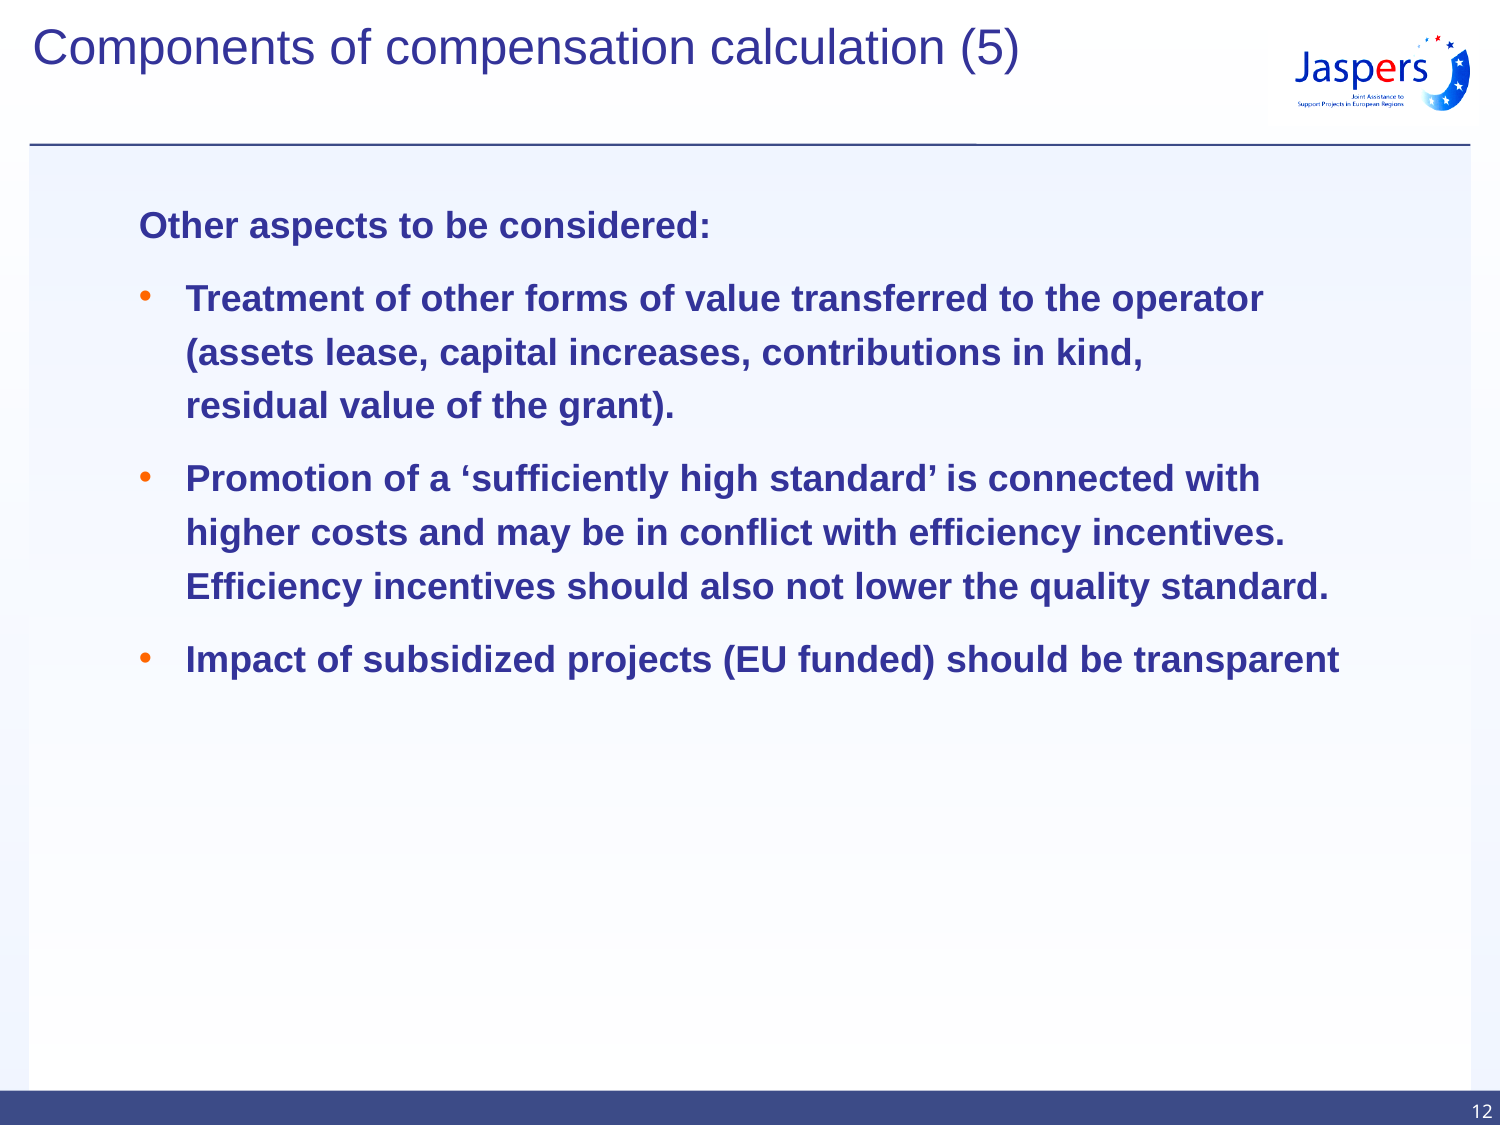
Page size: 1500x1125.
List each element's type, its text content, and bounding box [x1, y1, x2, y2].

slide_number 12 [1195, 1091, 1500, 1125]
text_box Other aspects to be considered: Treatment of other forms of value transferred to the operator (assets lease, capital increases, contributions in kind, residual value of the grant). Promotion of a ‘sufficiently high standard’ is connected with higher costs and may be in conflict with efficiency incentives. Efficiency incentives should also not lower the quality standard. Impact of subsidized projects (EU funded) should be transparent [123, 184, 1384, 688]
text_box Components of compensation calculation (5) [17, 7, 1500, 149]
